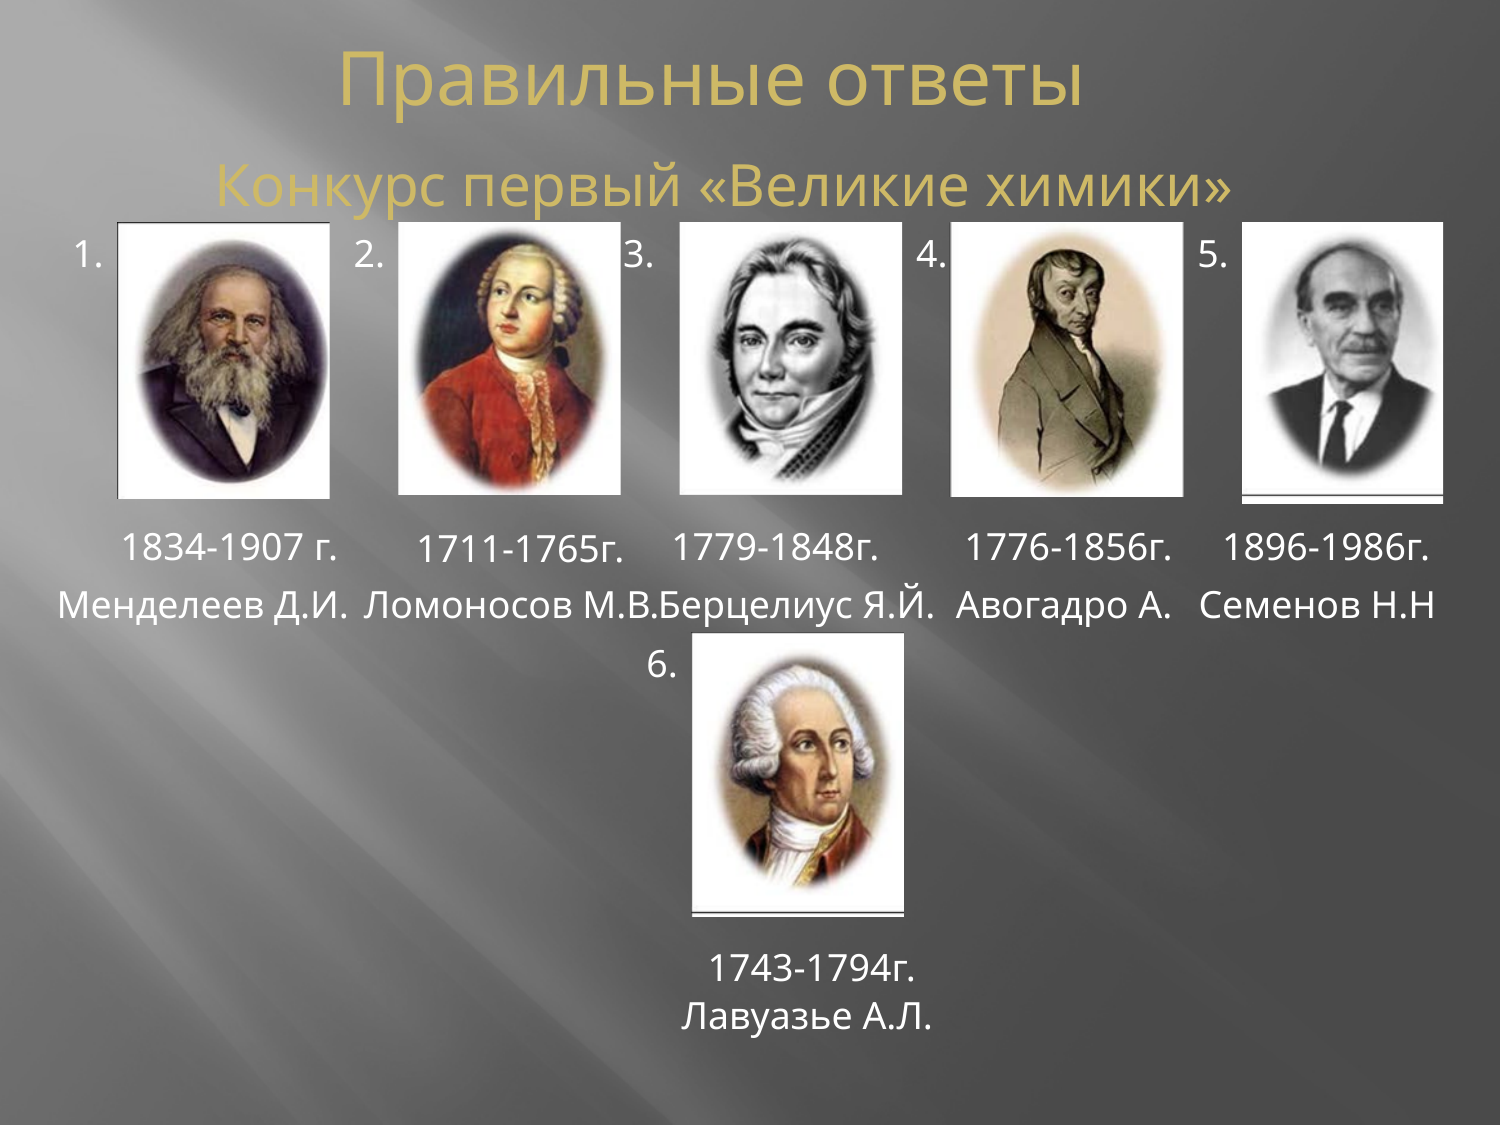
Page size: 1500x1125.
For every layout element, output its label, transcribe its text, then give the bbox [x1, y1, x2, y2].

text_box Семенов Н.Н [1183, 574, 1451, 634]
text_box 3. [621, 222, 670, 283]
text_box Менделеев Д.И. [41, 574, 349, 634]
text_box 5. [1184, 222, 1241, 283]
picture [679, 222, 903, 495]
text_box Авогадро А. [940, 574, 1183, 634]
text_box 1834-1907 г. [105, 515, 354, 574]
text_box 1711-1765г. [401, 517, 639, 574]
text_box 1776-1856г. [949, 515, 1188, 574]
picture [398, 222, 621, 495]
text_box 6. [631, 632, 691, 693]
picture [691, 632, 905, 917]
text_box 1743-1794г. [692, 936, 931, 984]
picture [948, 222, 1184, 497]
picture [116, 222, 330, 499]
text_box Лавуазье А.Л. [666, 984, 948, 1045]
text_box 4. [903, 222, 948, 283]
text_box Ломоносов М.В. [349, 574, 643, 634]
text_box 1. [57, 222, 116, 283]
text_box Конкурс первый «Великие химики» [199, 140, 1249, 226]
text_box Правильные ответы [321, 23, 1101, 129]
text_box 2. [338, 222, 398, 328]
text_box Берцелиус Я.Й. [643, 574, 940, 634]
picture [1241, 222, 1444, 505]
text_box 1896-1986г. [1207, 515, 1446, 574]
text_box 1779-1848г. [656, 515, 895, 574]
